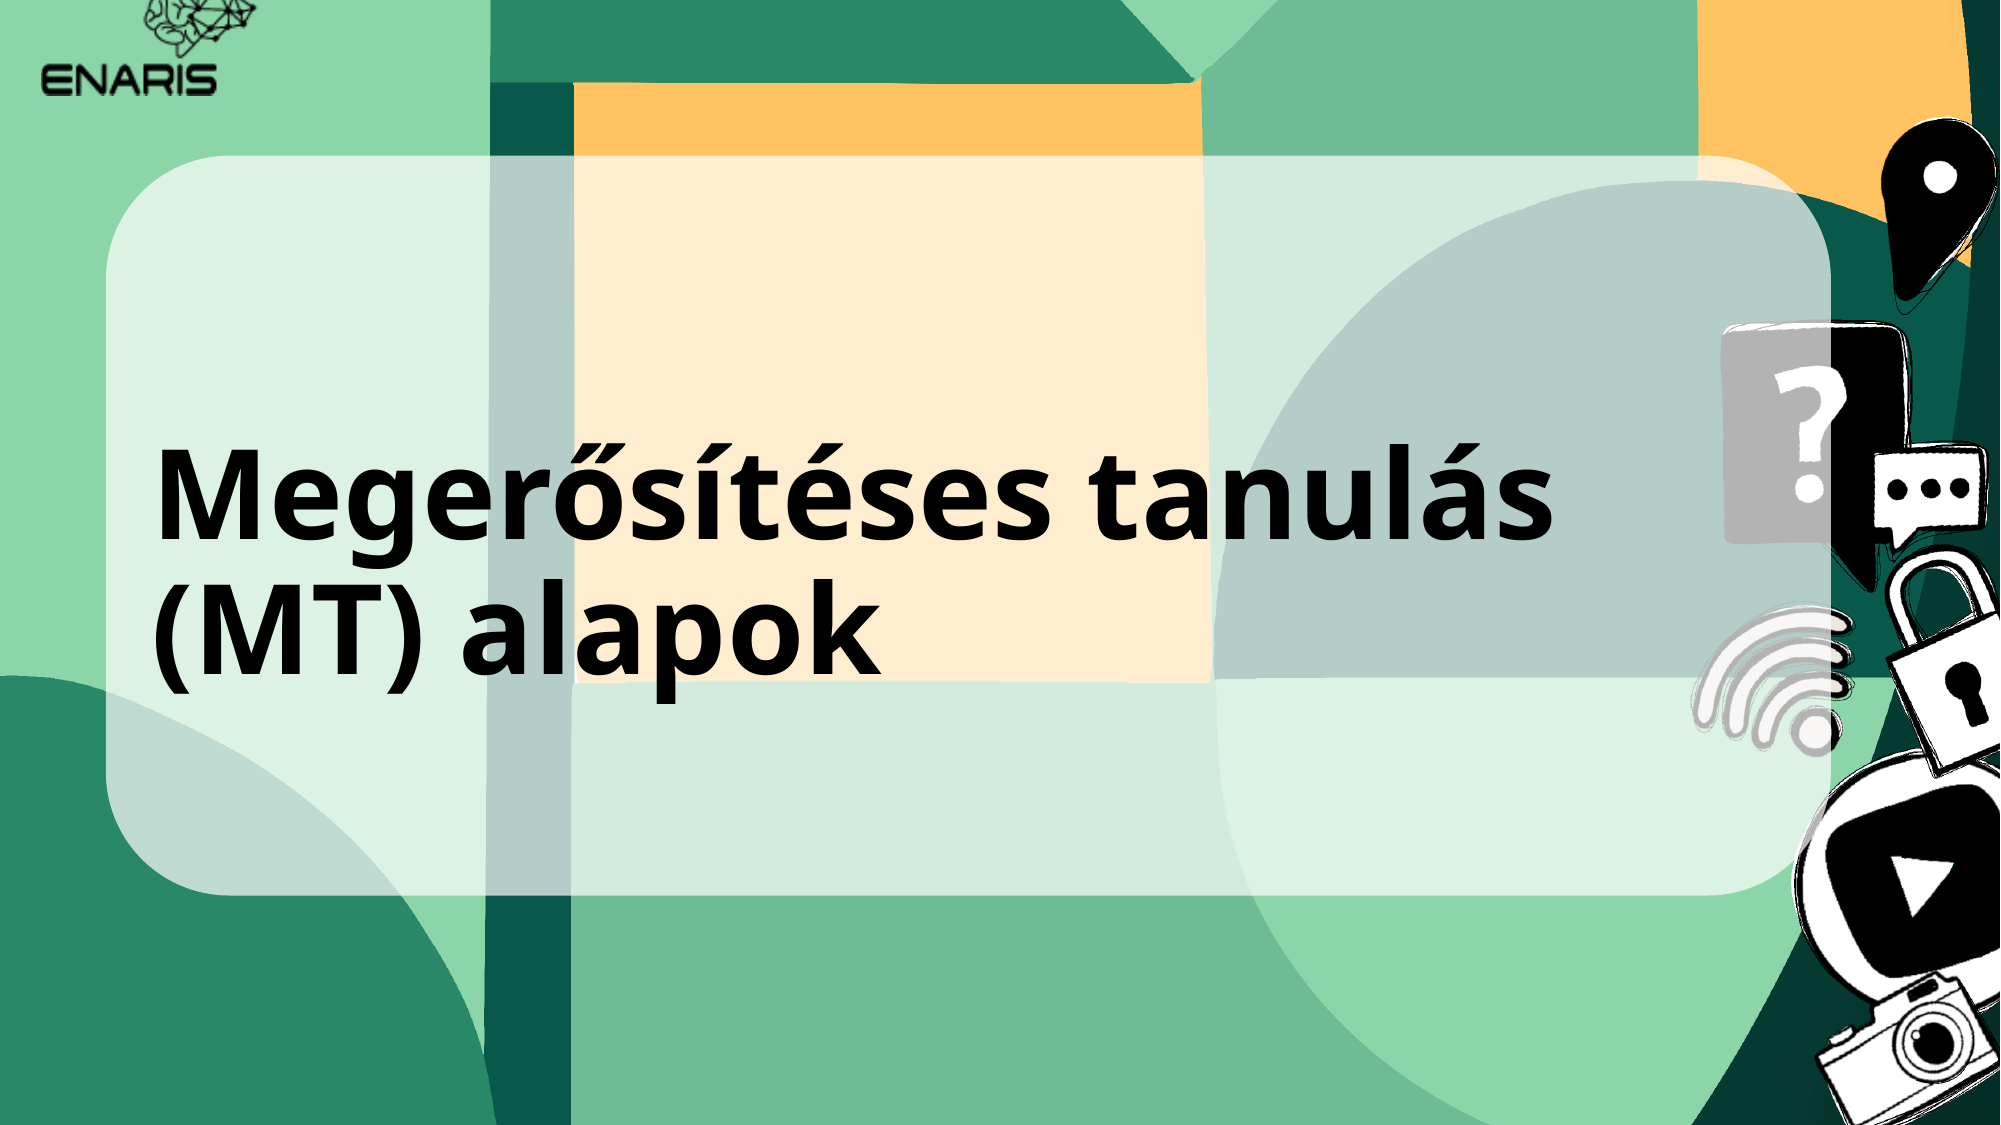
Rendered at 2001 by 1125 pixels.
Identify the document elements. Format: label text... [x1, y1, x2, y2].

title Megerősítéses tanulás (MT) alapok [136, 126, 1719, 709]
picture [0, 0, 2000, 1125]
